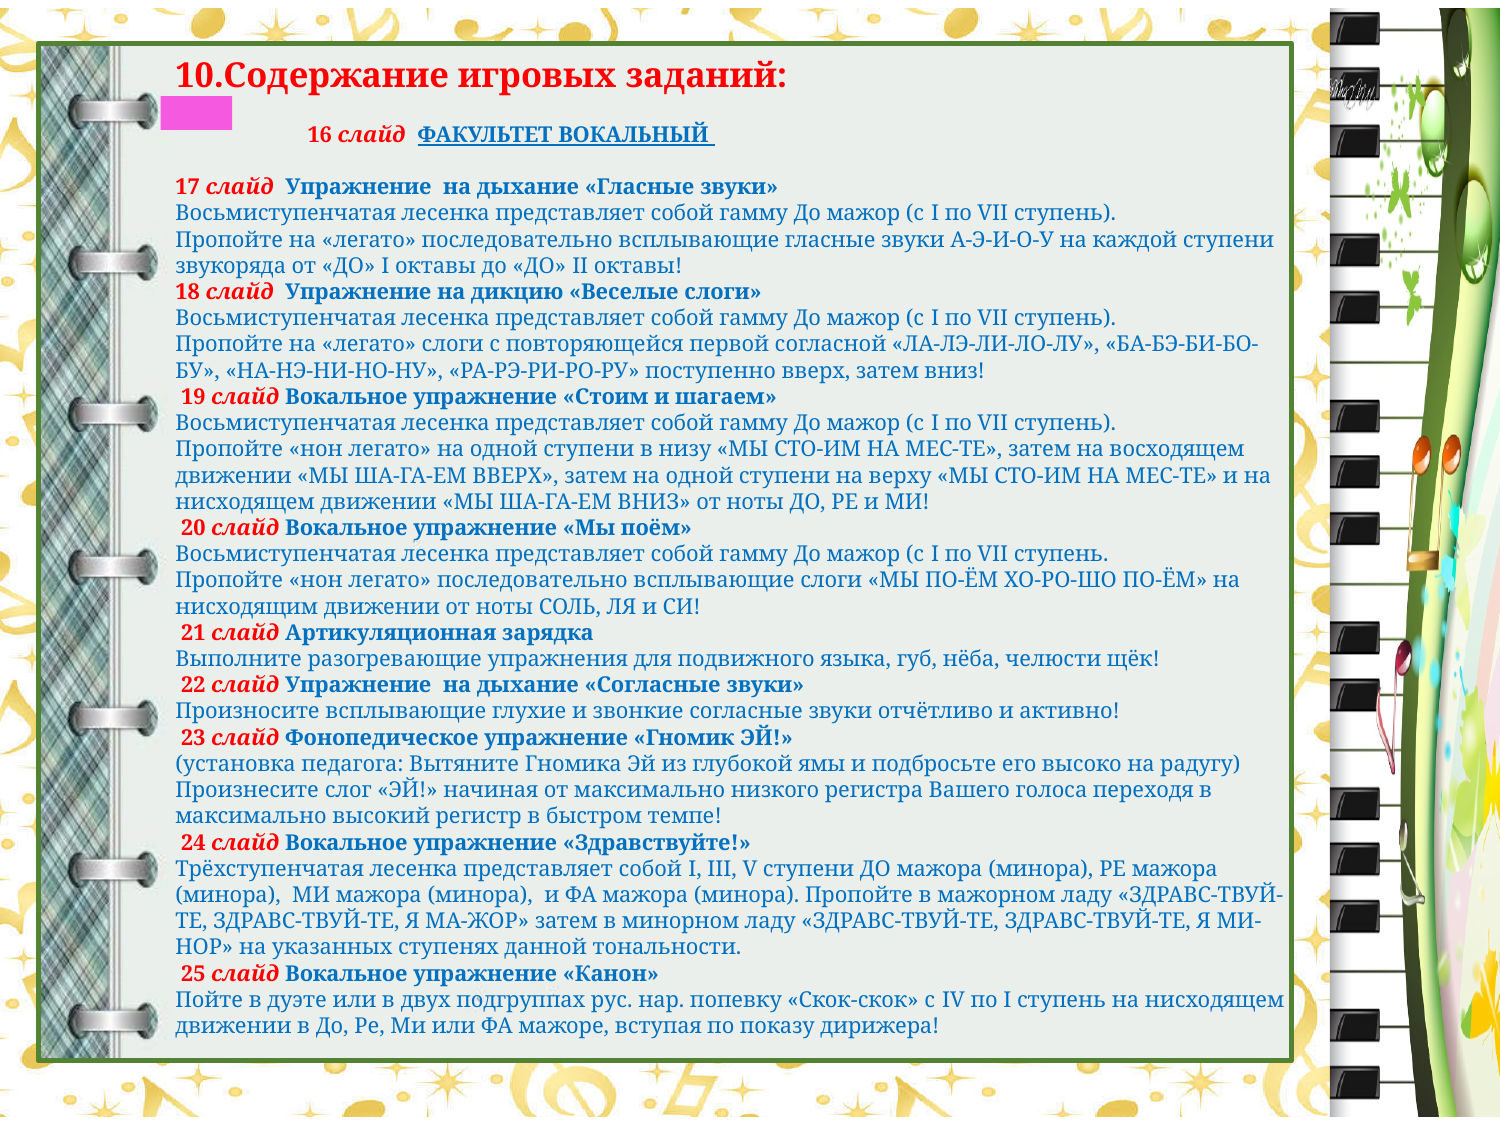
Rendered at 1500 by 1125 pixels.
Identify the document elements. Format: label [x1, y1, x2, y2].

picture [40, 45, 1290, 1059]
list [0, 8, 1329, 1117]
picture [1329, 8, 1500, 1117]
